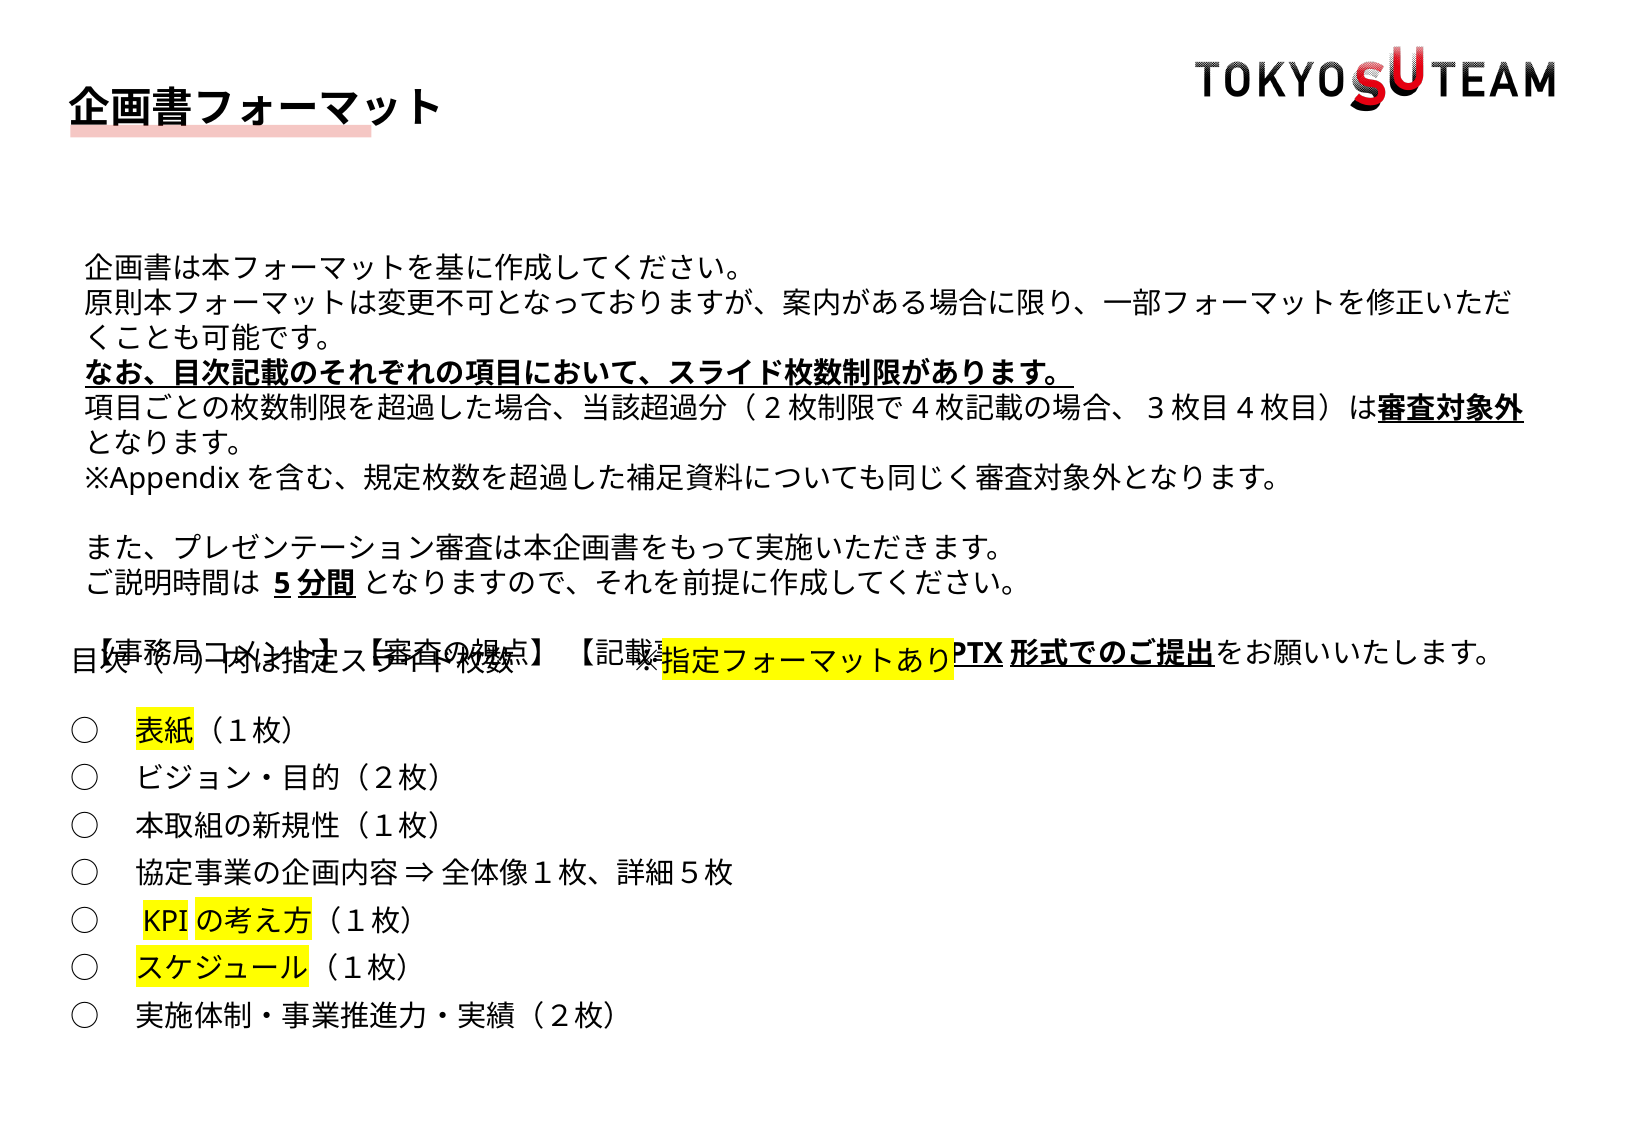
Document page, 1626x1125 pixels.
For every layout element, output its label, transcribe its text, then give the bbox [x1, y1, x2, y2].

text_box 目次 （ ）内は指定スライド枚数 ※指定フォーマットあり ○ 表紙（１枚） ○ ビジョン・目的（２枚） ○ 本取組の新規性（１枚） ○ 協定事業の企画内容 ⇒ 全体像１枚、詳細５枚 ○ KPIの考え方（１枚） ○ スケジュール（１枚） ○ 実施体制・事業推進力・実績（２枚） [70, 639, 1000, 1035]
picture [1194, 45, 1557, 115]
text_box 企画書は本フォーマットを基に作成してください。 原則本フォーマットは変更不可となっておりますが、案内がある場合に限り、一部フォーマットを修正いただくことも可能です。 なお、目次記載のそれぞれの項目において、スライド枚数制限があります。 項目ごとの枚数制限を超過した場合、当該超過分（2枚制限で4枚記載の場合、3枚目4枚目）は審査対象外となります。 ※Appendixを含む、規定枚数を超過した補足資料についても同じく審査対象外となります。 また、プレゼンテーション審査は本企画書をもって実施いただきます。 ご説明時間は 5分間 となりますので、それを前提に作成してください。 【事務局コメント】 【審査の視点】 【記載事項】 は削除の上、PPTX形式でのご提出をお願いいたします。 [70, 242, 1557, 677]
title 企画書フォーマット [68, 29, 1557, 131]
